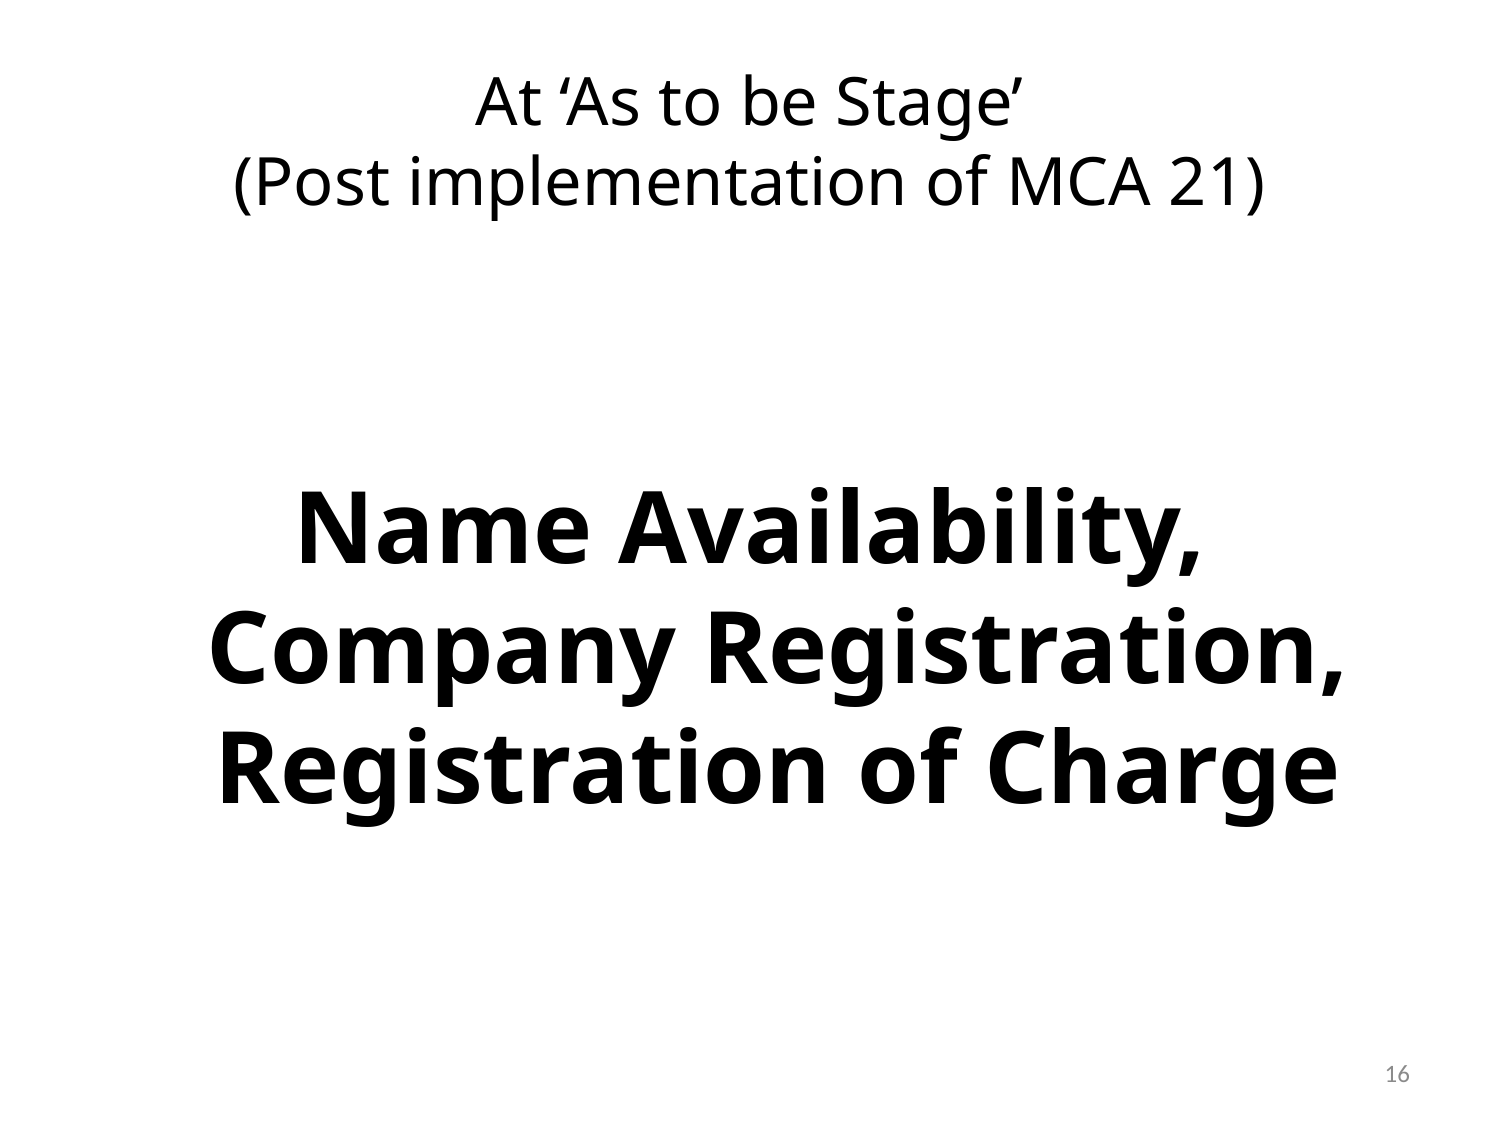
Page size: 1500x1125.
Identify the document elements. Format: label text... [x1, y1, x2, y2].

slide_number 16 [1074, 1042, 1425, 1103]
title At ‘As to be Stage’ (Post implementation of MCA 21) [75, 45, 1425, 233]
list Name Availability, Company Registration, Registration of Charge [75, 262, 1425, 1005]
